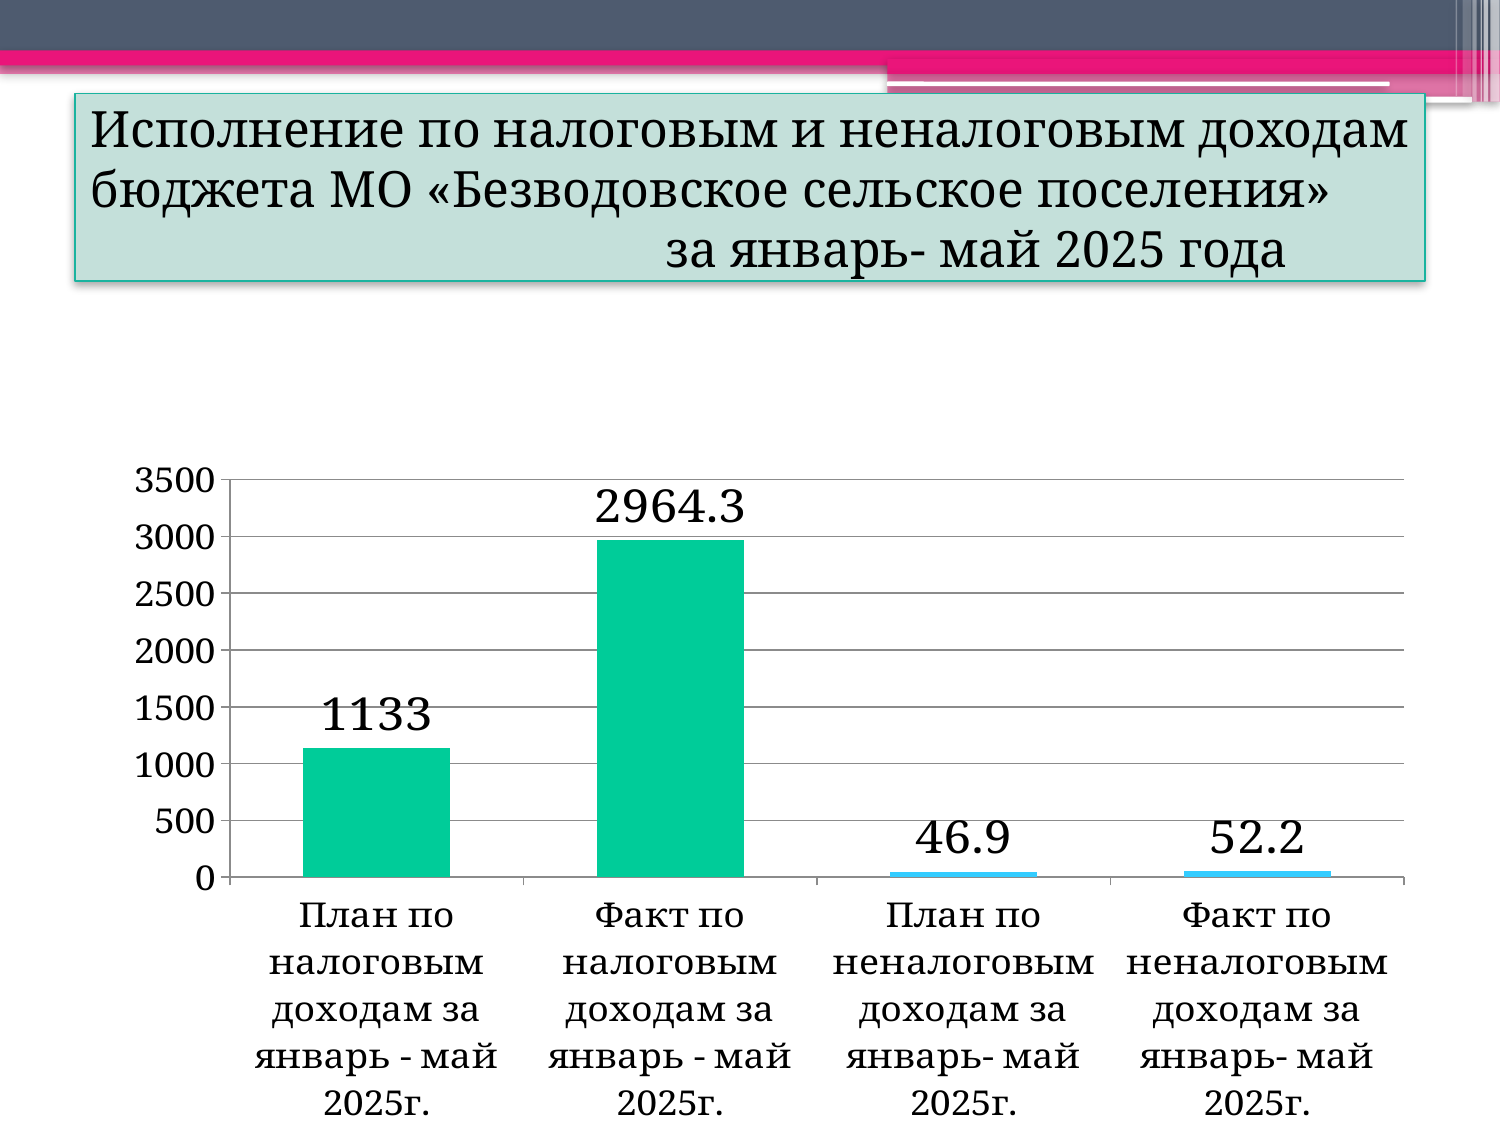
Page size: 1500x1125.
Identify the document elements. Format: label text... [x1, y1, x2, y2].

title Исполнение по налоговым и неналоговым доходам бюджета МО «Безводовское сельское поселения» за январь- май 2025 года [74, 93, 1426, 282]
chart [74, 362, 1426, 1125]
